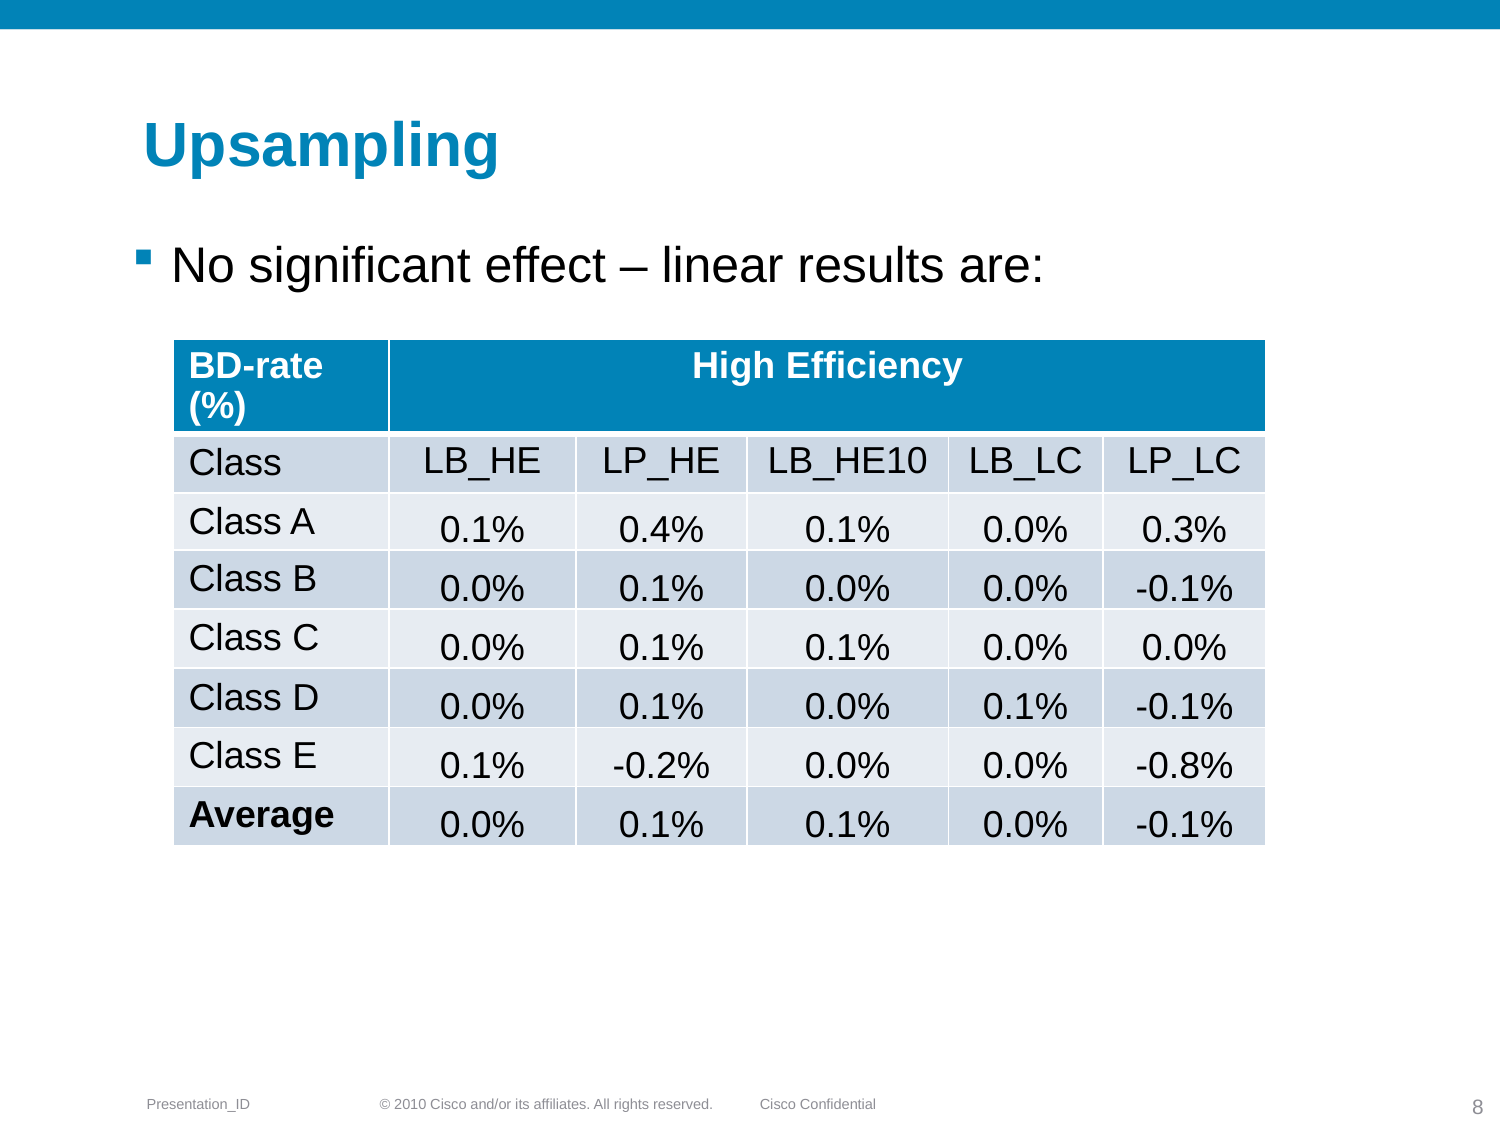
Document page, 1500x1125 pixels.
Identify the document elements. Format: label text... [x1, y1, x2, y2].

table_cell LB_HE10 [748, 437, 948, 492]
table_cell 0.1% [949, 669, 1102, 727]
table_cell Class [174, 437, 388, 492]
table_cell 0.1% [577, 551, 746, 608]
table_cell 0.0% [390, 551, 575, 608]
table_cell 0.3% [1104, 494, 1265, 549]
table_cell 0.0% [390, 610, 575, 667]
table_cell 0.0% [949, 728, 1102, 786]
table_cell -0.2% [577, 728, 746, 786]
table_cell 0.0% [748, 551, 948, 608]
table_cell Class B [174, 551, 388, 608]
table_cell 0.0% [748, 669, 948, 727]
table_cell 0.0% [949, 494, 1102, 549]
table_cell 0.1% [748, 494, 948, 549]
table_cell 0.1% [577, 787, 746, 845]
table_cell Class E [174, 728, 388, 786]
table_cell 0.0% [949, 787, 1102, 845]
title Upsampling [130, 50, 1350, 188]
table_cell 0.0% [748, 728, 948, 786]
list No significant effect – linear results are: [116, 229, 1337, 316]
table_cell 0.1% [390, 494, 575, 549]
table_cell Class A [174, 494, 388, 549]
table_cell LB_LC [949, 437, 1102, 492]
table_cell 0.4% [577, 494, 746, 549]
table_cell 0.0% [949, 551, 1102, 608]
table_cell -0.1% [1104, 787, 1265, 845]
table_cell -0.1% [1104, 669, 1265, 727]
table_cell Average [174, 787, 388, 845]
table_cell 0.1% [577, 610, 746, 667]
table_cell 0.0% [1104, 610, 1265, 667]
table_cell 0.0% [390, 669, 575, 727]
table_cell -0.8% [1104, 728, 1265, 786]
table_cell Class D [174, 669, 388, 727]
table_cell 0.0% [949, 610, 1102, 667]
table_cell 0.1% [748, 787, 948, 845]
table_cell 0.1% [390, 728, 575, 786]
table_cell -0.1% [1104, 551, 1265, 608]
table_cell LP_HE [577, 437, 746, 492]
table_header BD-rate (%) [174, 340, 388, 431]
table_cell 0.0% [390, 787, 575, 845]
table_cell LB_HE [390, 437, 575, 492]
table_cell 0.1% [577, 669, 746, 727]
table_cell LP_LC [1104, 437, 1265, 492]
table_cell 0.1% [748, 610, 948, 667]
table_cell Class C [174, 610, 388, 667]
table_header High Efficiency [390, 340, 1265, 431]
